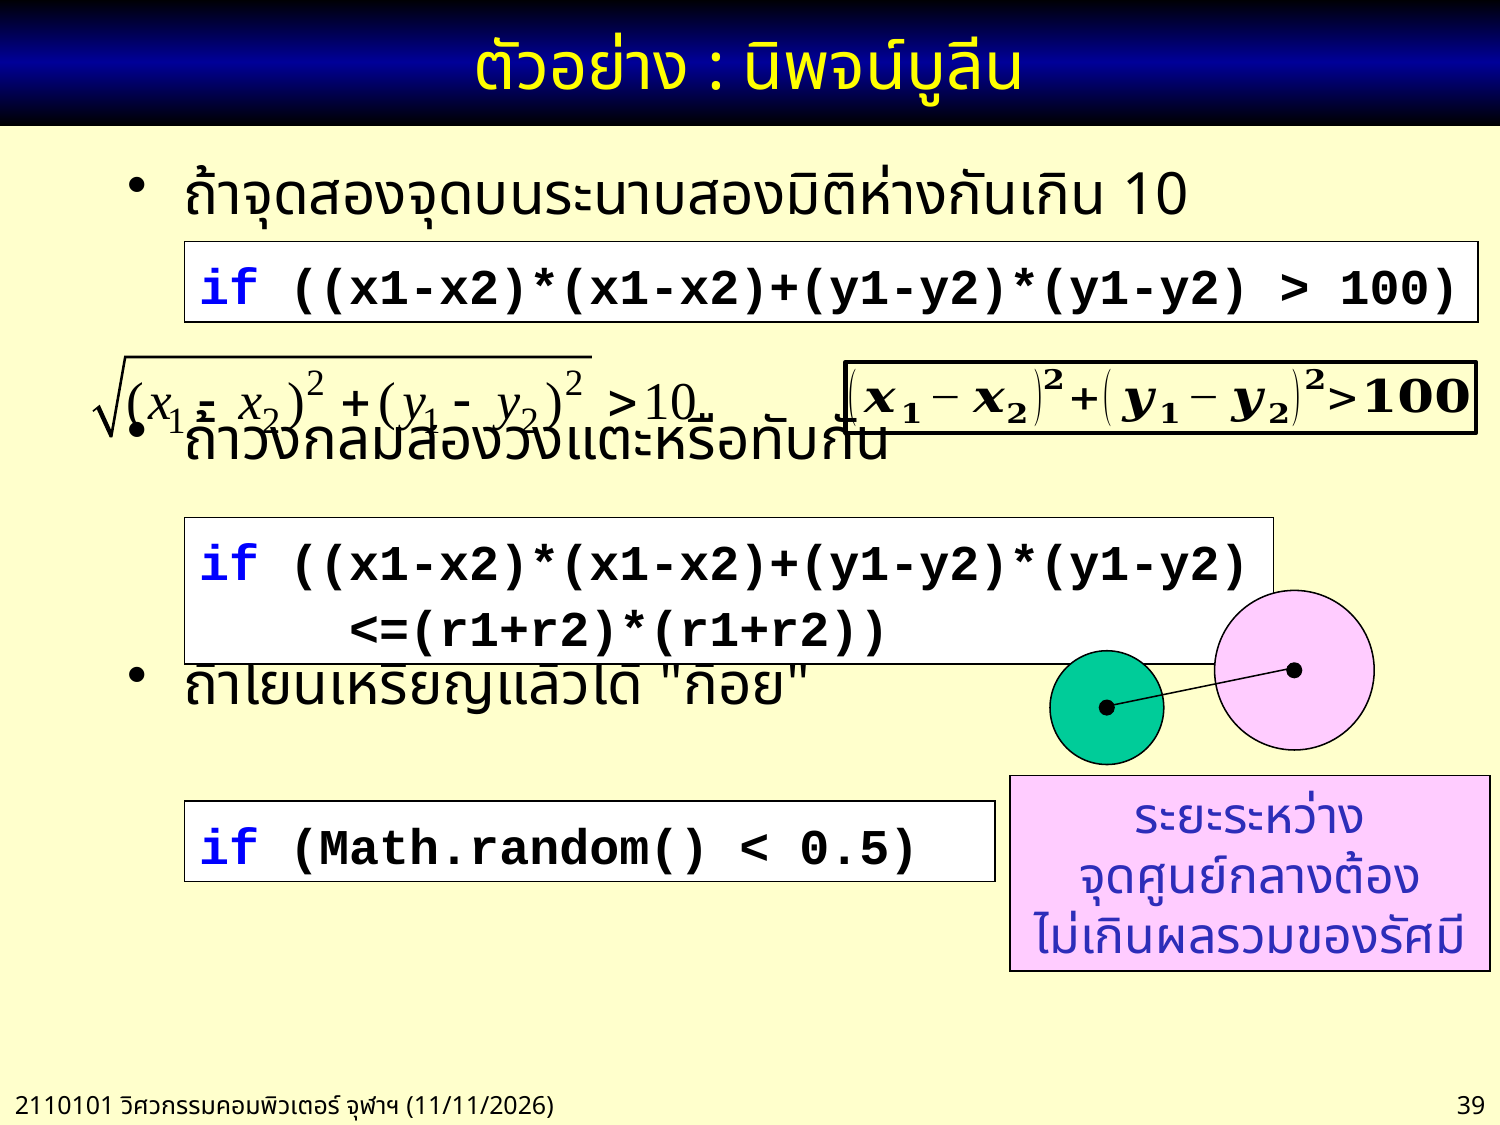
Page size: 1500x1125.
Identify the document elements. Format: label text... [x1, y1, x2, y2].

text_box if ((x1-x2)*(x1-x2)+(y1-y2)*(y1-y2) <=(r1+r2)*(r1+r2)) [184, 517, 1274, 665]
text_box if (Math.random() < 0.5) [184, 800, 995, 882]
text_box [1049, 590, 1375, 765]
text_box if ((x1-x2)*(x1-x2)+(y1-y2)*(y1-y2) > 100) [184, 241, 1479, 323]
text_box ระยะระหว่างจุดศูนย์กลางต้อง ไม่เกินผลรวมของรัศมี [1010, 775, 1491, 971]
list ถ้าจุดสองจุดบนระนาบสองมิติห่างกันเกิน 10 ถ้าวงกลมสองวงแตะหรือทับกัน ถ้าโยนเหรียญแล้วได้ "ก้อย" [112, 148, 1412, 987]
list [81, 339, 707, 452]
title ตัวอย่าง : นิพจน์บูลีน [0, 0, 1500, 126]
